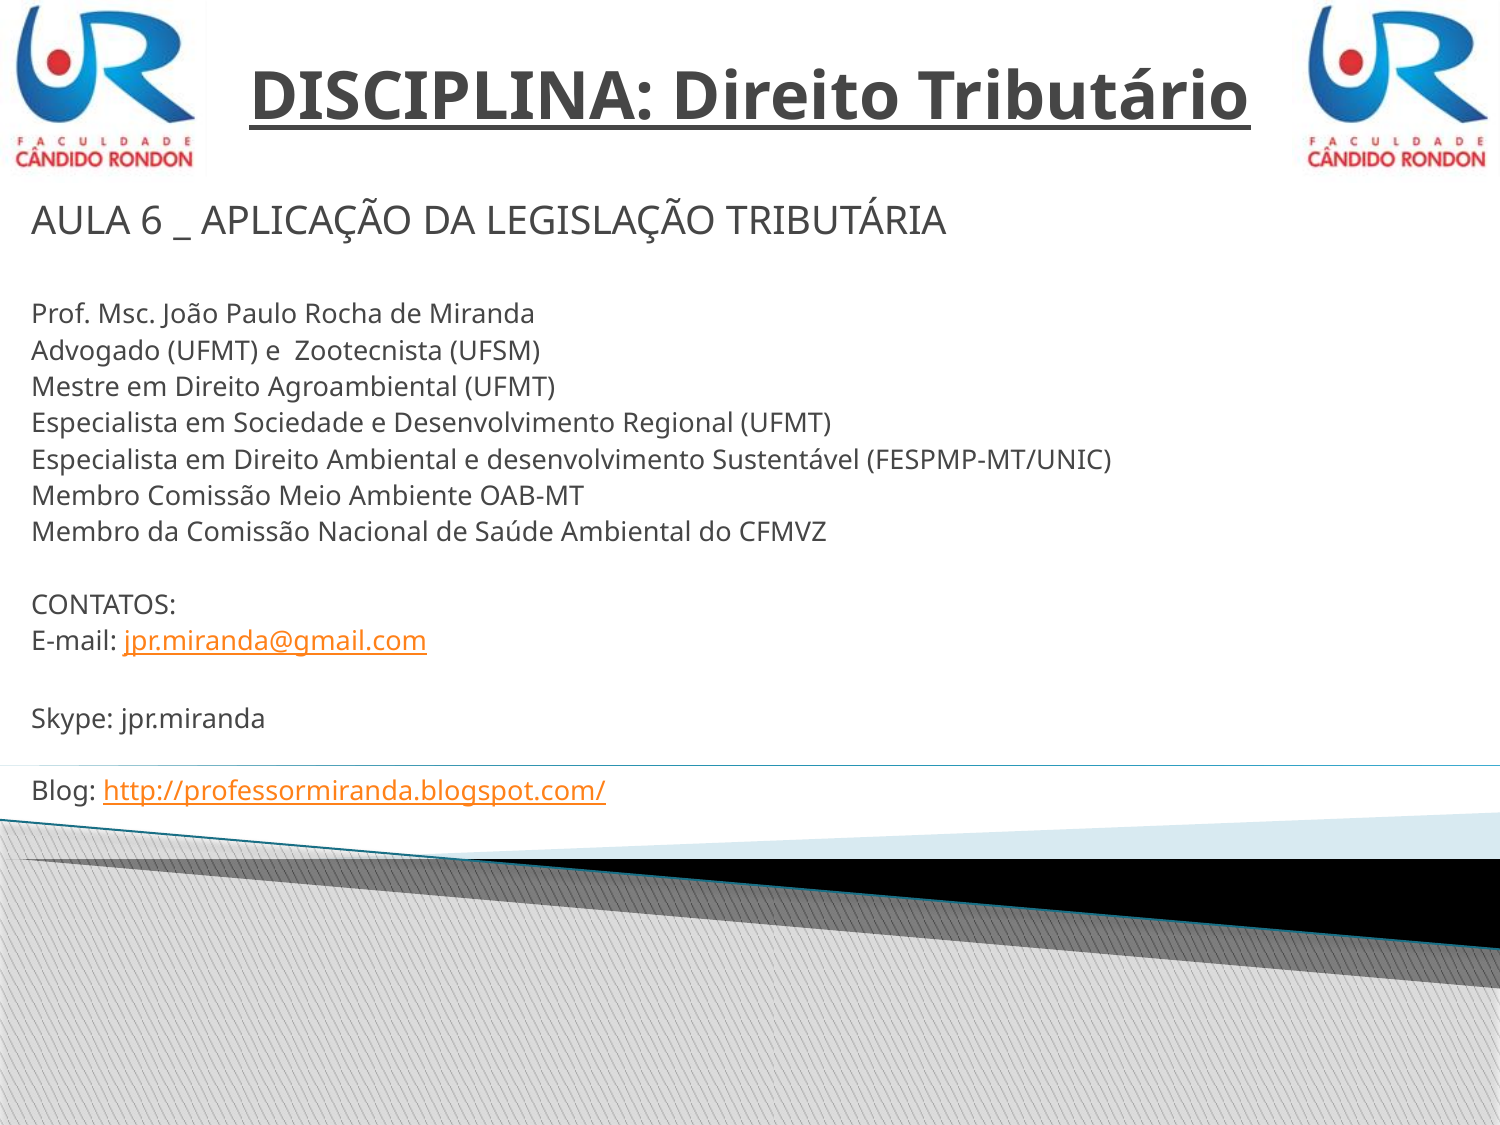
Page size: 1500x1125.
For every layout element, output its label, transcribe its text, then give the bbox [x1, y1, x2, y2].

picture [5, 859, 1500, 989]
title DISCIPLINA: Direito Tributário [208, 0, 1292, 141]
picture [0, 0, 208, 183]
picture [1292, 0, 1500, 183]
subtitle AULA 6 _ APLICAÇÃO DA LEGISLAÇÃO TRIBUTÁRIA Prof. Msc. João Paulo Rocha de Miranda Advogado (UFMT) e Zootecnista (UFSM) Mestre em Direito Agroambiental (UFMT) Especialista em Sociedade e Desenvolvimento Regional (UFMT) Especialista em Direito Ambiental e desenvolvimento Sustentável (FESPMP-MT/UNIC) Membro Comissão Meio Ambiente OAB-MT Membro da Comissão Nacional de Saúde Ambiental do CFMVZ CONTATOS: E-mail: jpr.miranda@gmail.com Skype: jpr.miranda Blog: http://professormiranda.blogspot.com/ [23, 187, 1454, 821]
